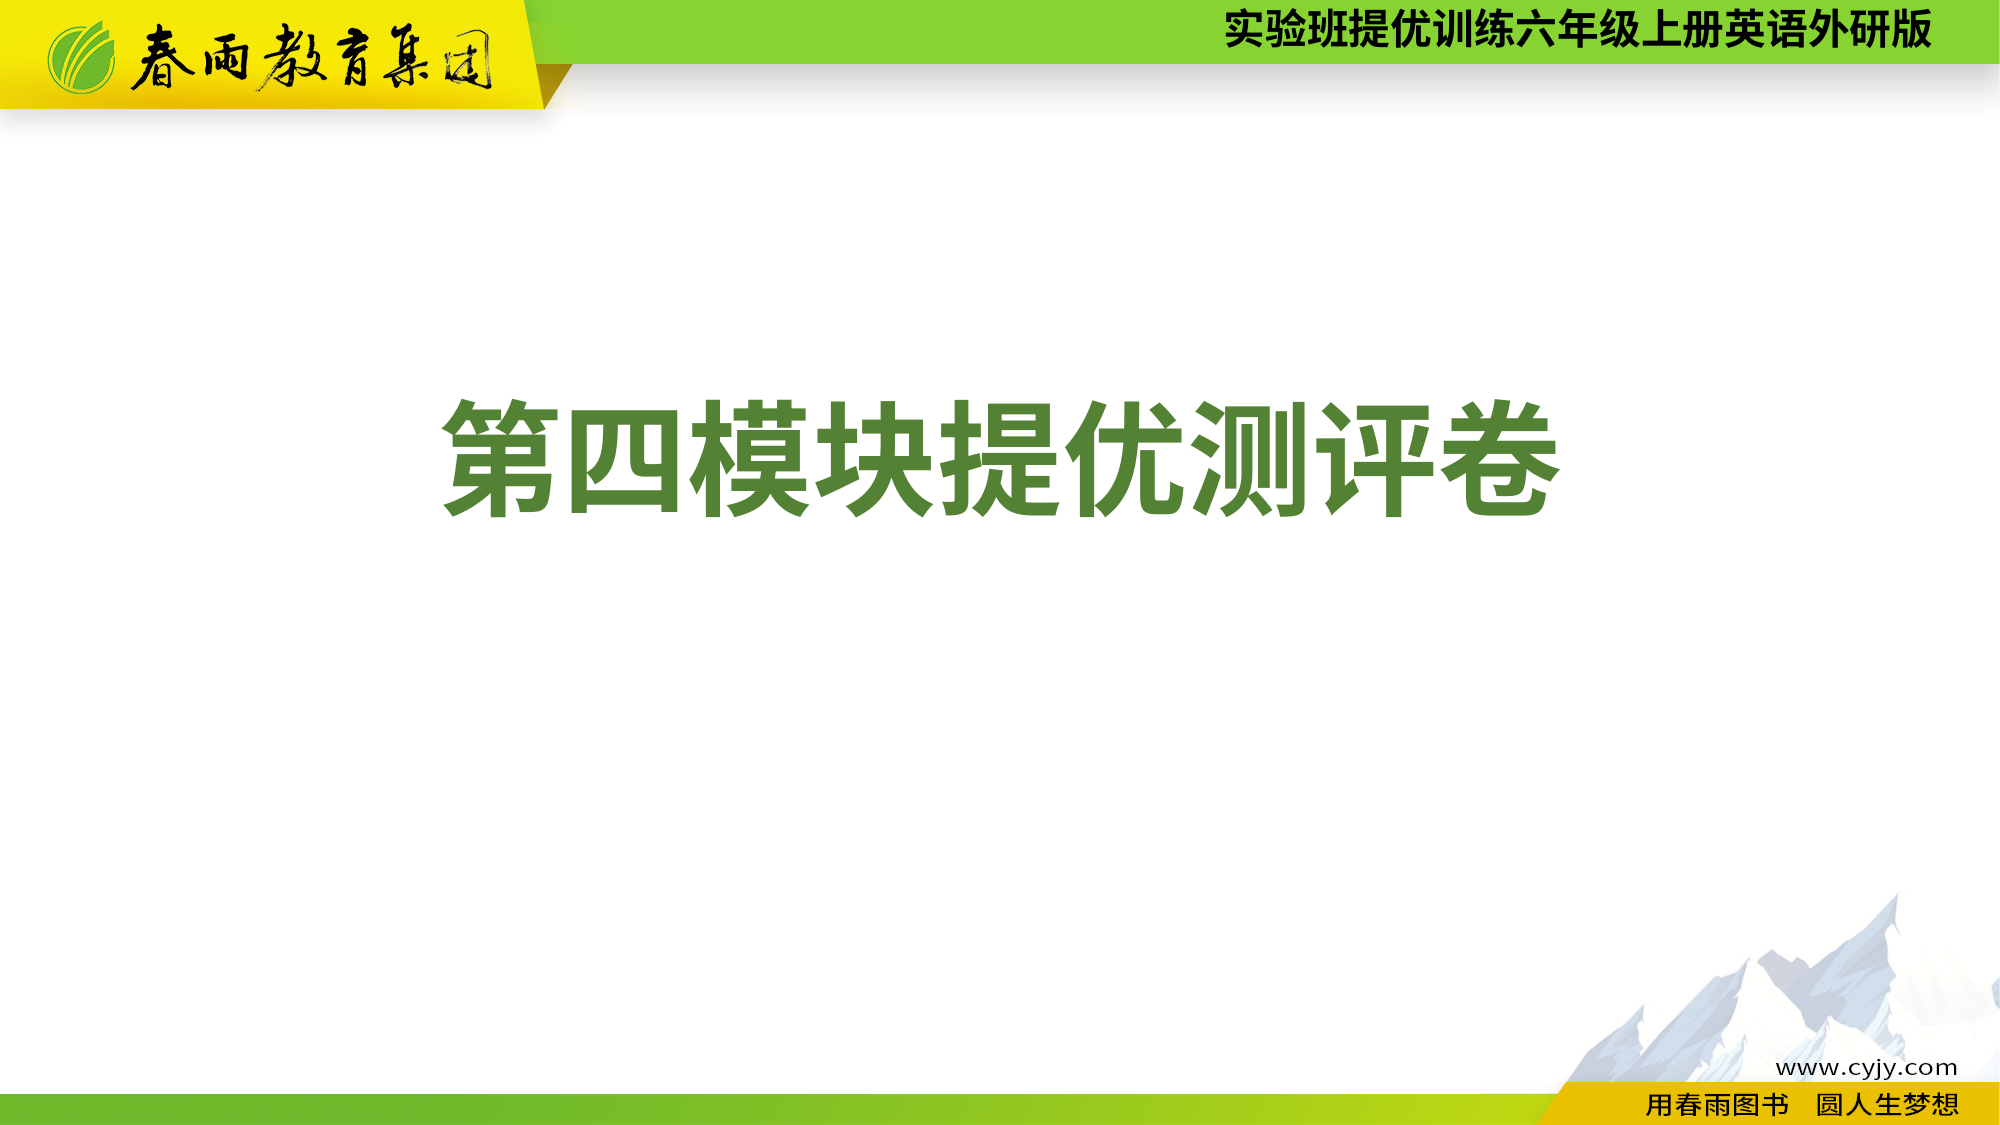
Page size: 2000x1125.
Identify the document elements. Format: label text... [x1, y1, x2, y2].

picture [0, 0, 2000, 298]
picture [0, 539, 2000, 1125]
text_box 第四模块提优测评卷 [0, 298, 2000, 539]
